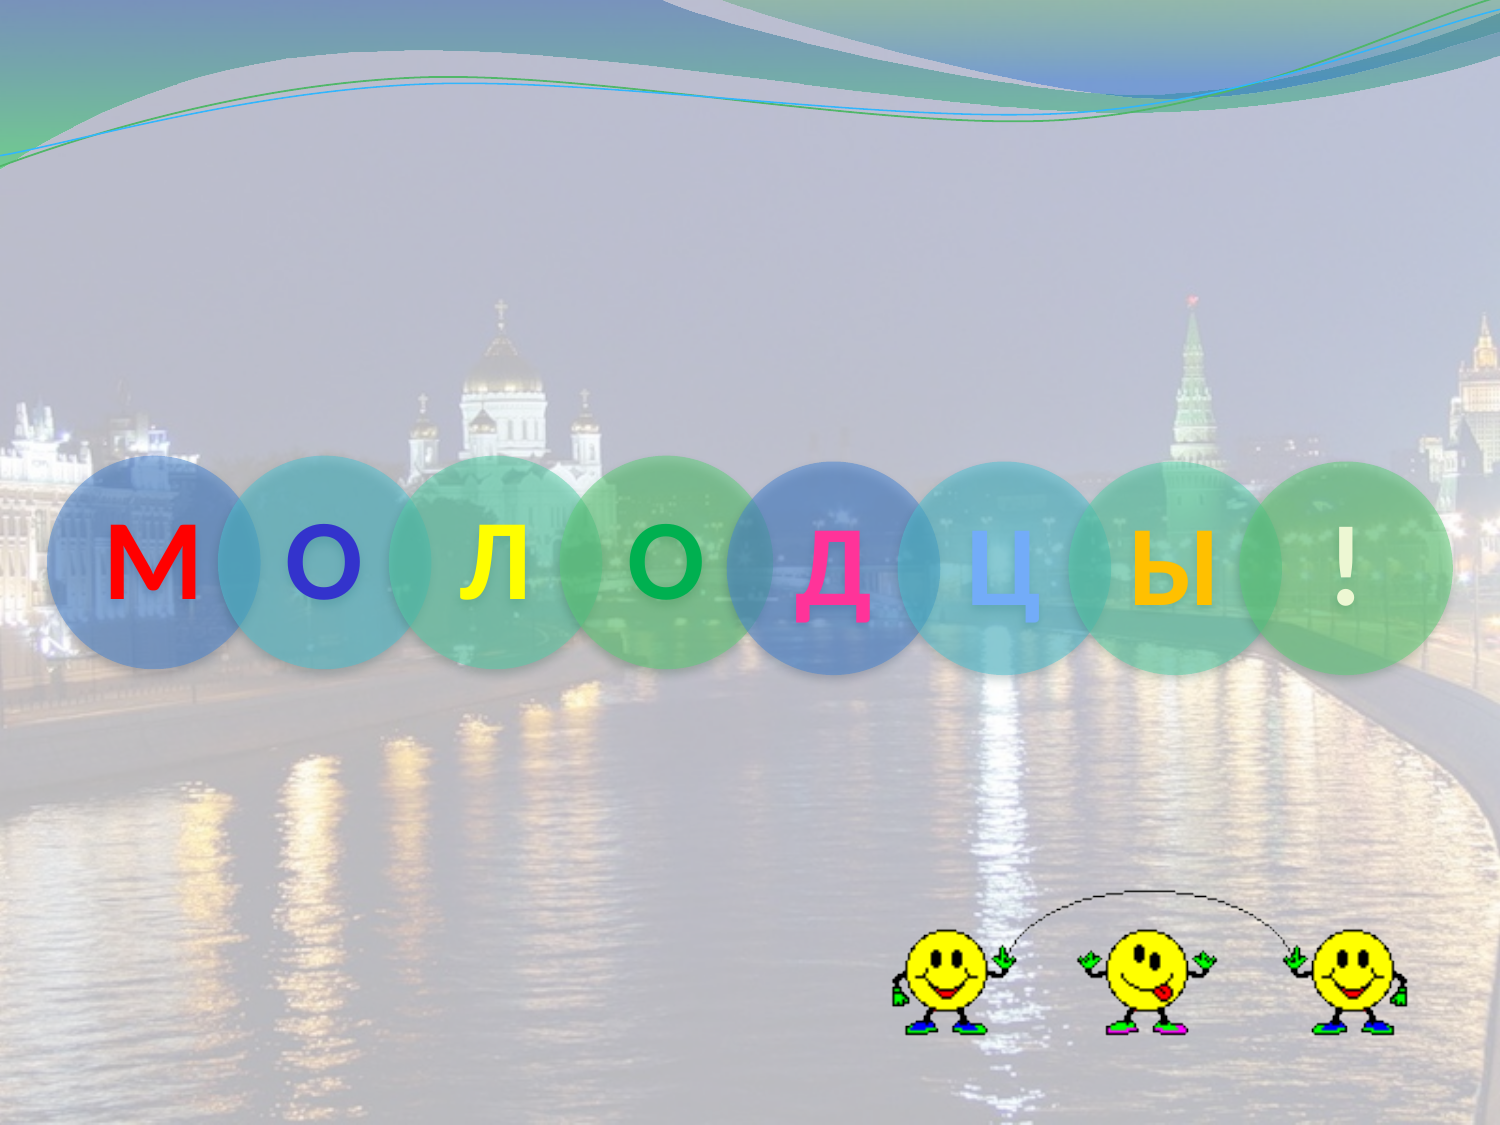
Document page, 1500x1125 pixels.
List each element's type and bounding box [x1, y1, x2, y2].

text_box [46, 175, 719, 950]
picture [890, 856, 1411, 1040]
text_box [726, 163, 1454, 973]
